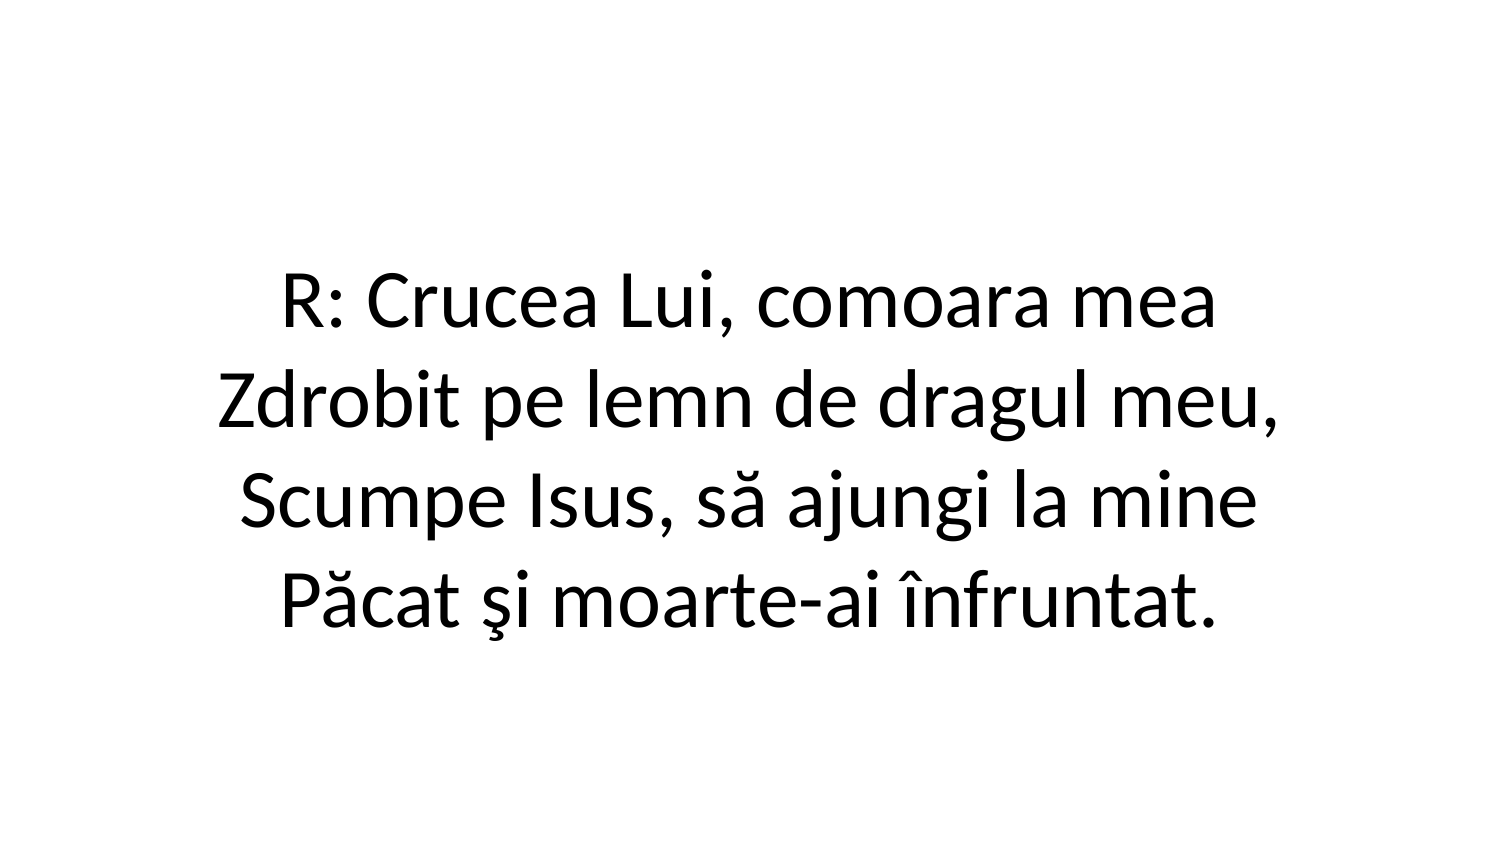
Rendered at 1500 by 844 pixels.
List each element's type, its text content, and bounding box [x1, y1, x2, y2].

text_box R: Crucea Lui, comoara mea Zdrobit pe lemn de dragul meu, Scumpe Isus, să ajungi la mine Păcat şi moarte-ai înfruntat. [202, 192, 1298, 652]
